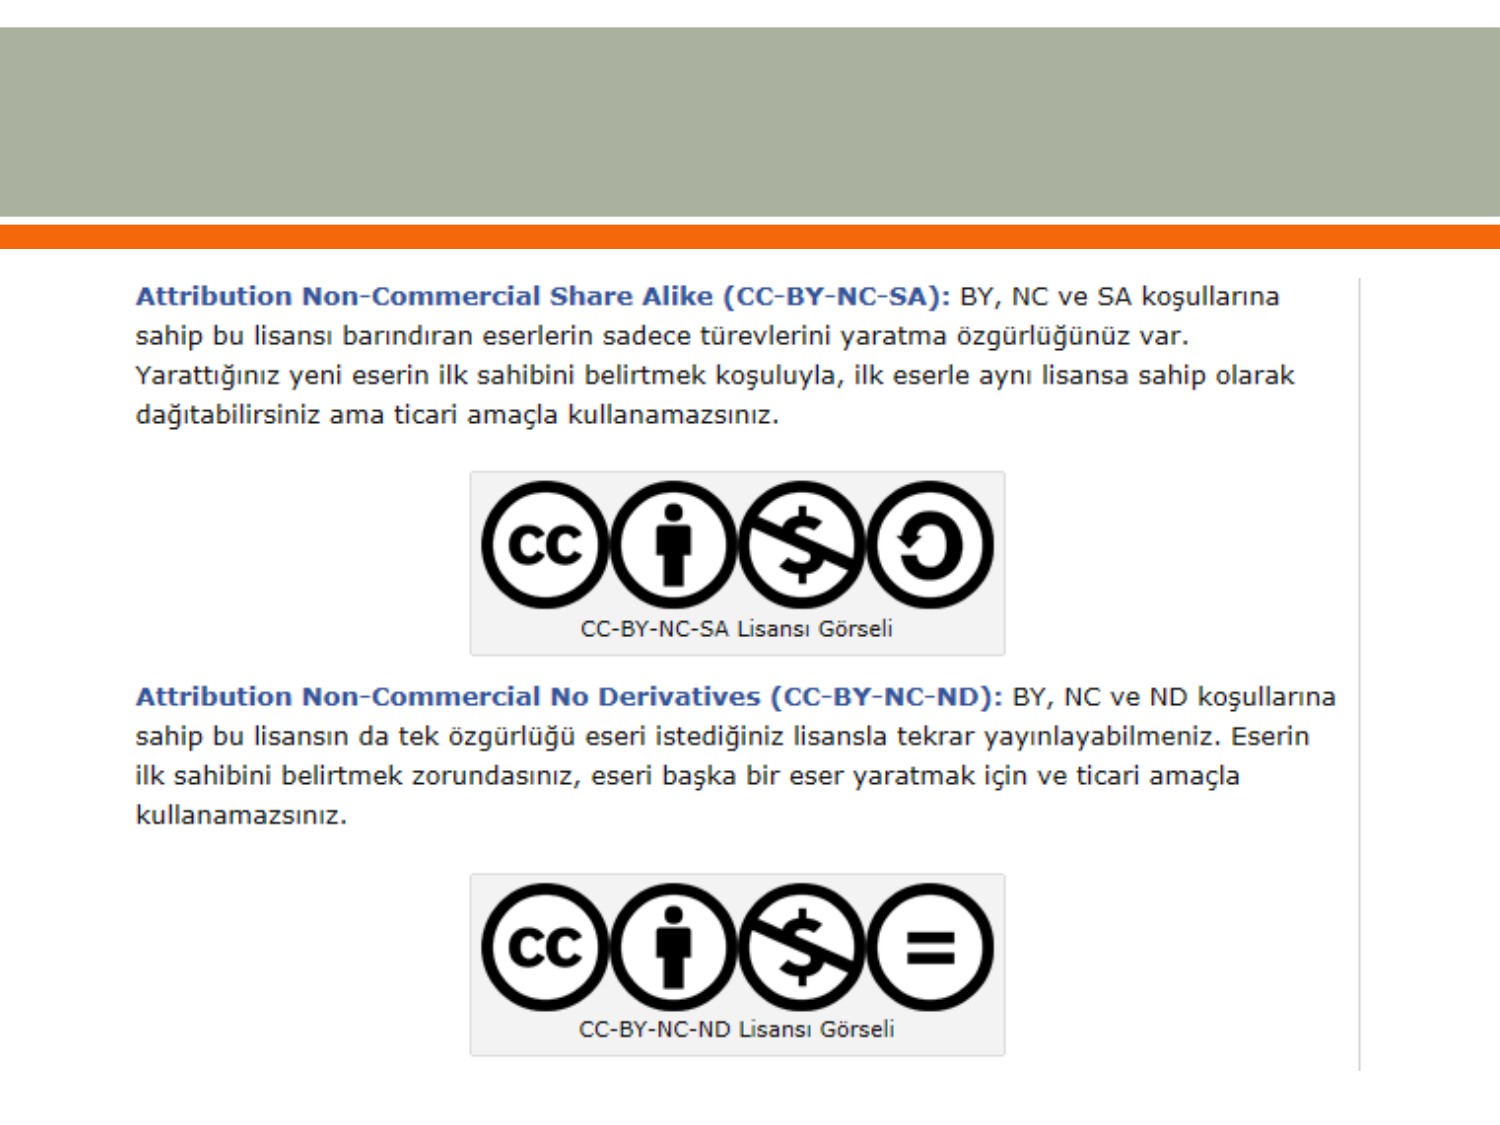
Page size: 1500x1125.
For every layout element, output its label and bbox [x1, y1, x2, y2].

list [123, 278, 1365, 1071]
